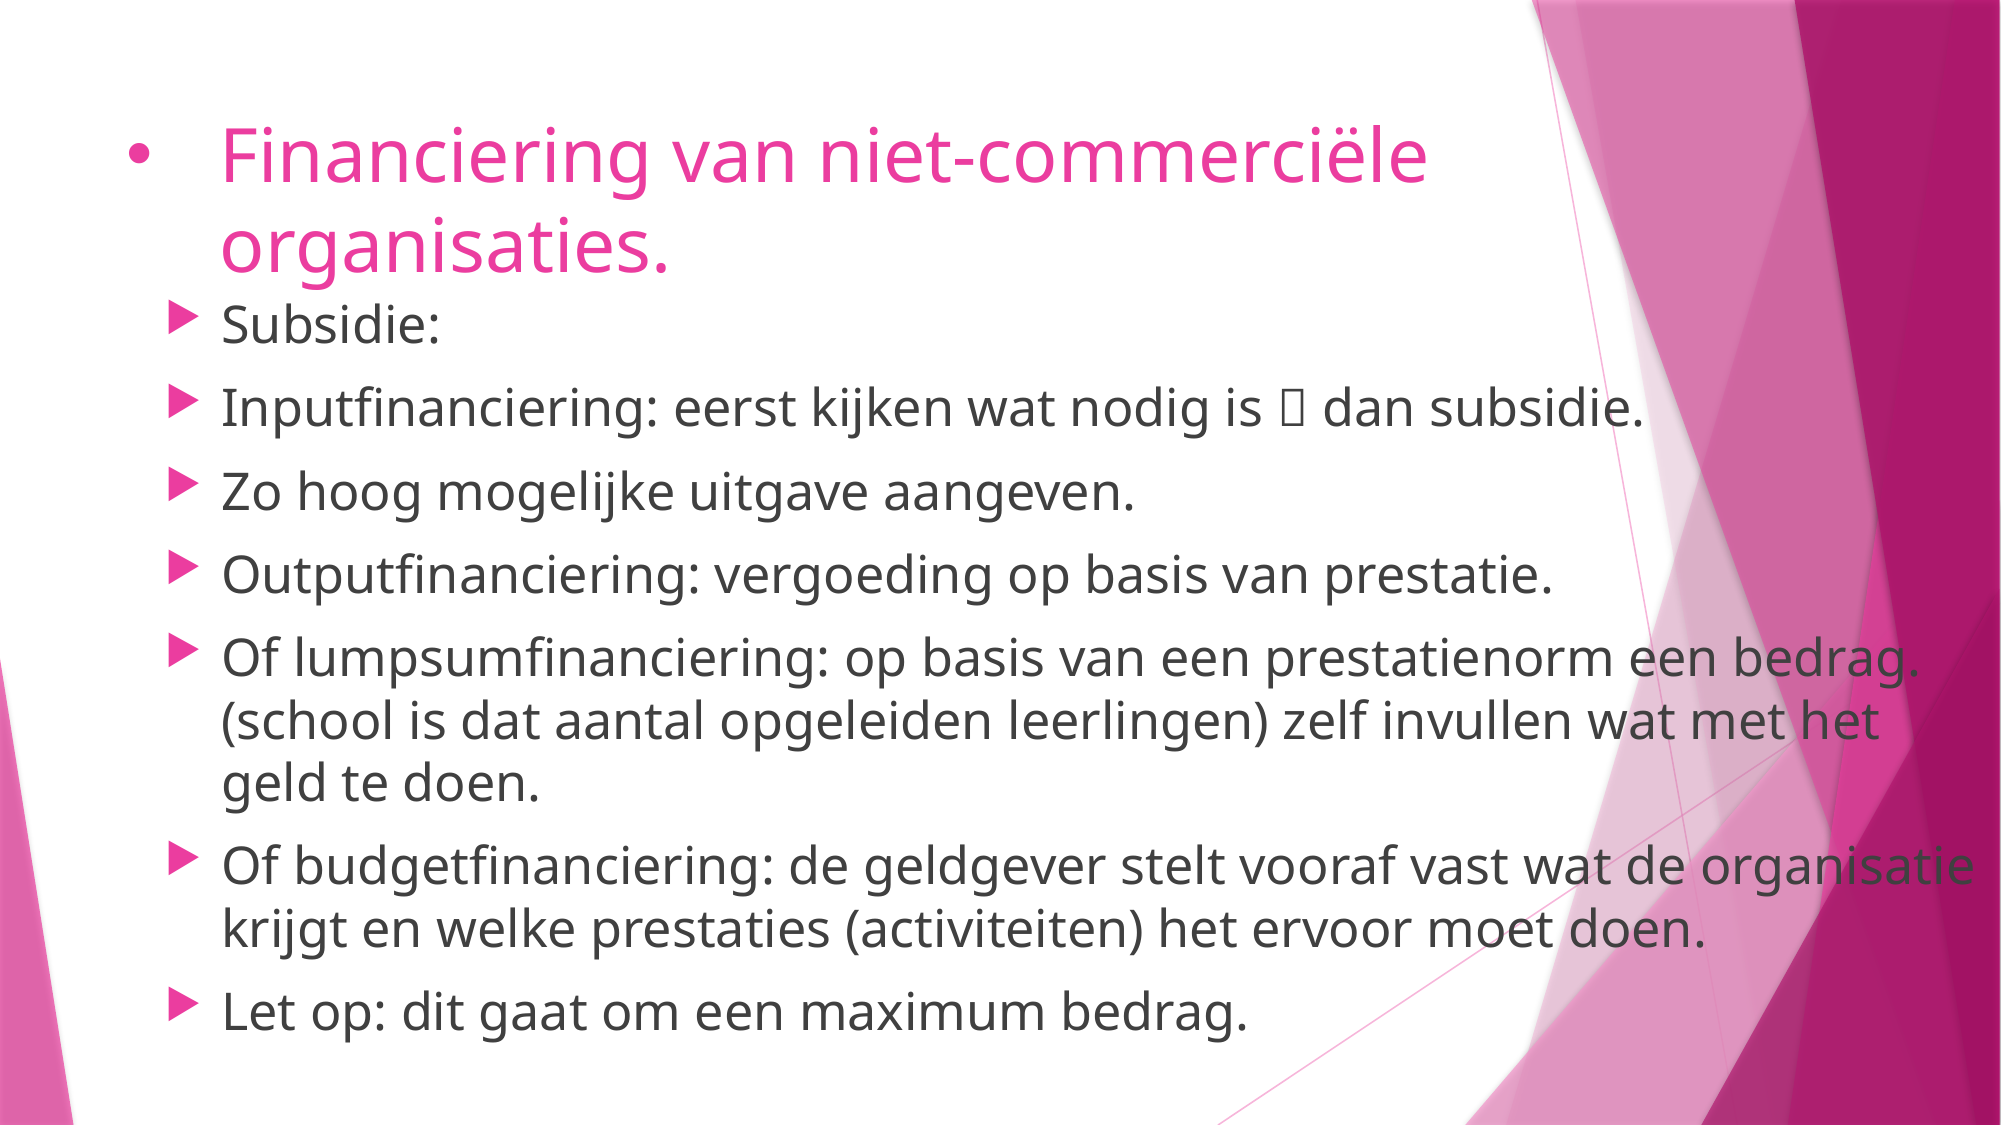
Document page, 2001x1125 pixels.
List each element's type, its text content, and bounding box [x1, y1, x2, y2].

title Financiering van niet-commerciële organisaties. [111, 99, 1522, 317]
list Subsidie: Inputfinanciering: eerst kijken wat nodig is  dan subsidie. Zo hoog mogelijke uitgave aangeven. Outputfinanciering: vergoeding op basis van prestatie. Of lumpsumfinanciering: op basis van een prestatienorm een bedrag. (school is dat aantal opgeleiden leerlingen) zelf invullen wat met het geld te doen. Of budgetfinanciering: de geldgever stelt vooraf vast wat de organisatie krijgt en welke prestaties (activiteiten) het ervoor moet doen. Let op: dit gaat om een maximum bedrag. [149, 284, 2000, 1055]
